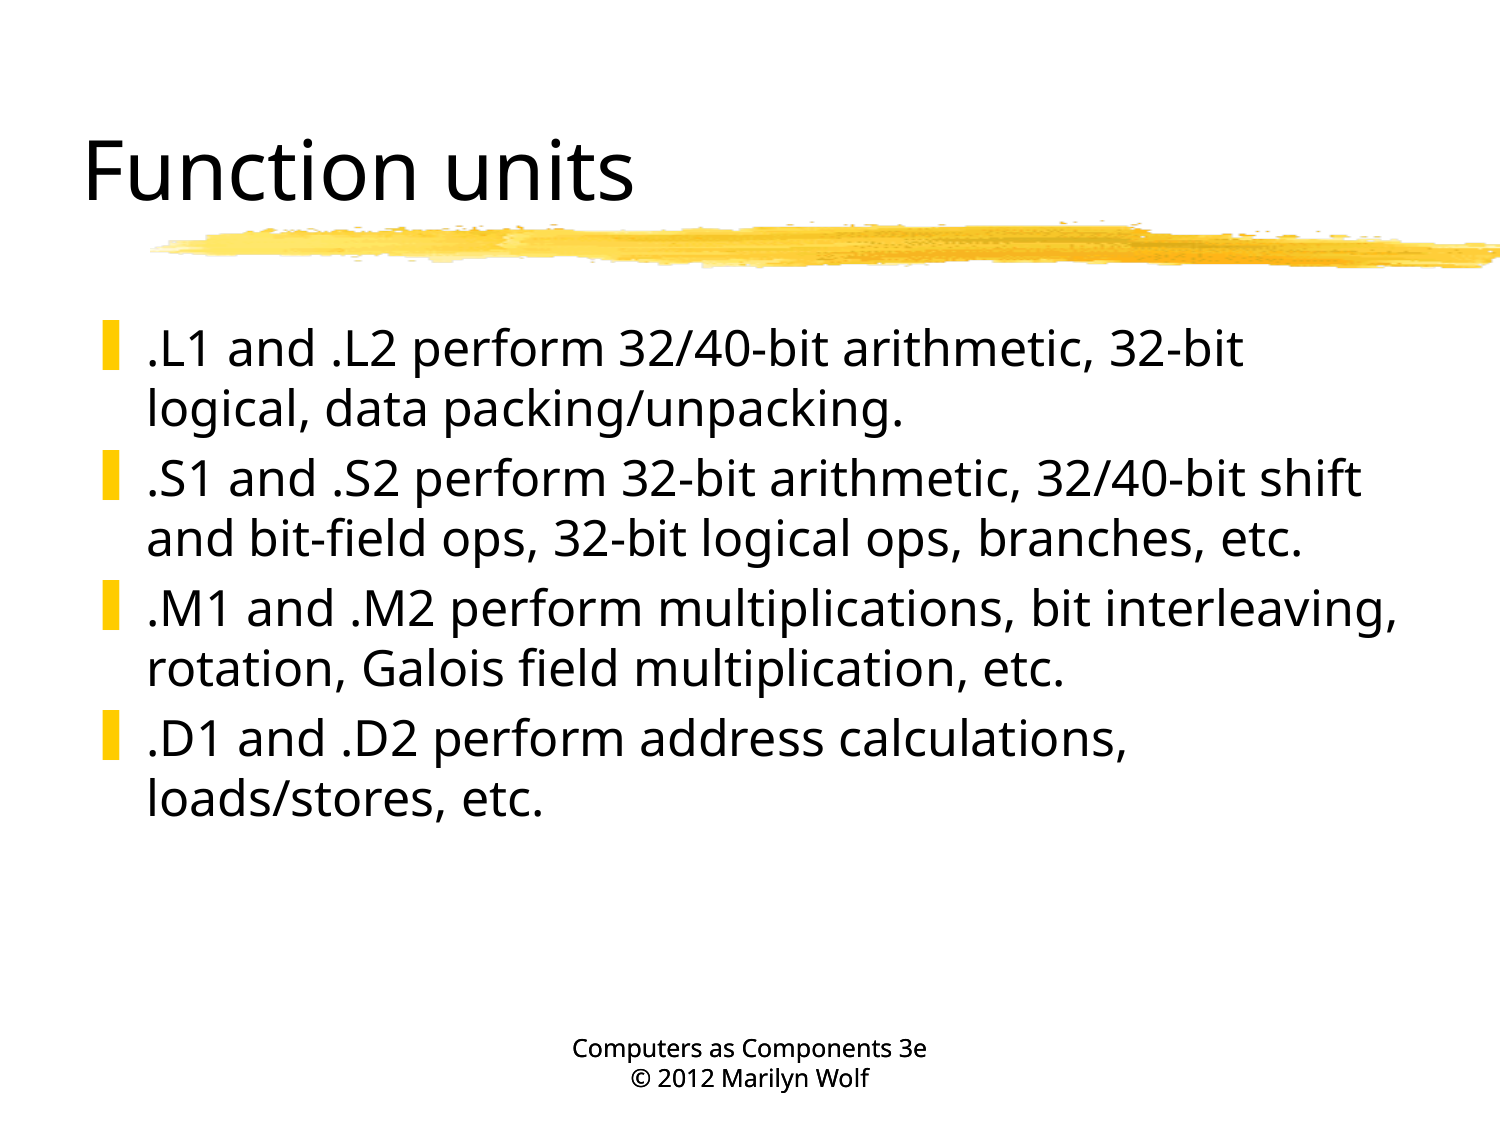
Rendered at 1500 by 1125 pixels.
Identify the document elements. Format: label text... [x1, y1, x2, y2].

list .L1 and .L2 perform 32/40-bit arithmetic, 32-bit logical, data packing/unpacking. .S1 and .S2 perform 32-bit arithmetic, 32/40-bit shift and bit-field ops, 32-bit logical ops, branches, etc. .M1 and .M2 perform multiplications, bit interleaving, rotation, Galois field multiplication, etc. .D1 and .D2 perform address calculations, loads/stores, etc. [74, 309, 1417, 994]
picture [150, 215, 1500, 279]
title Function units [66, 37, 1342, 226]
